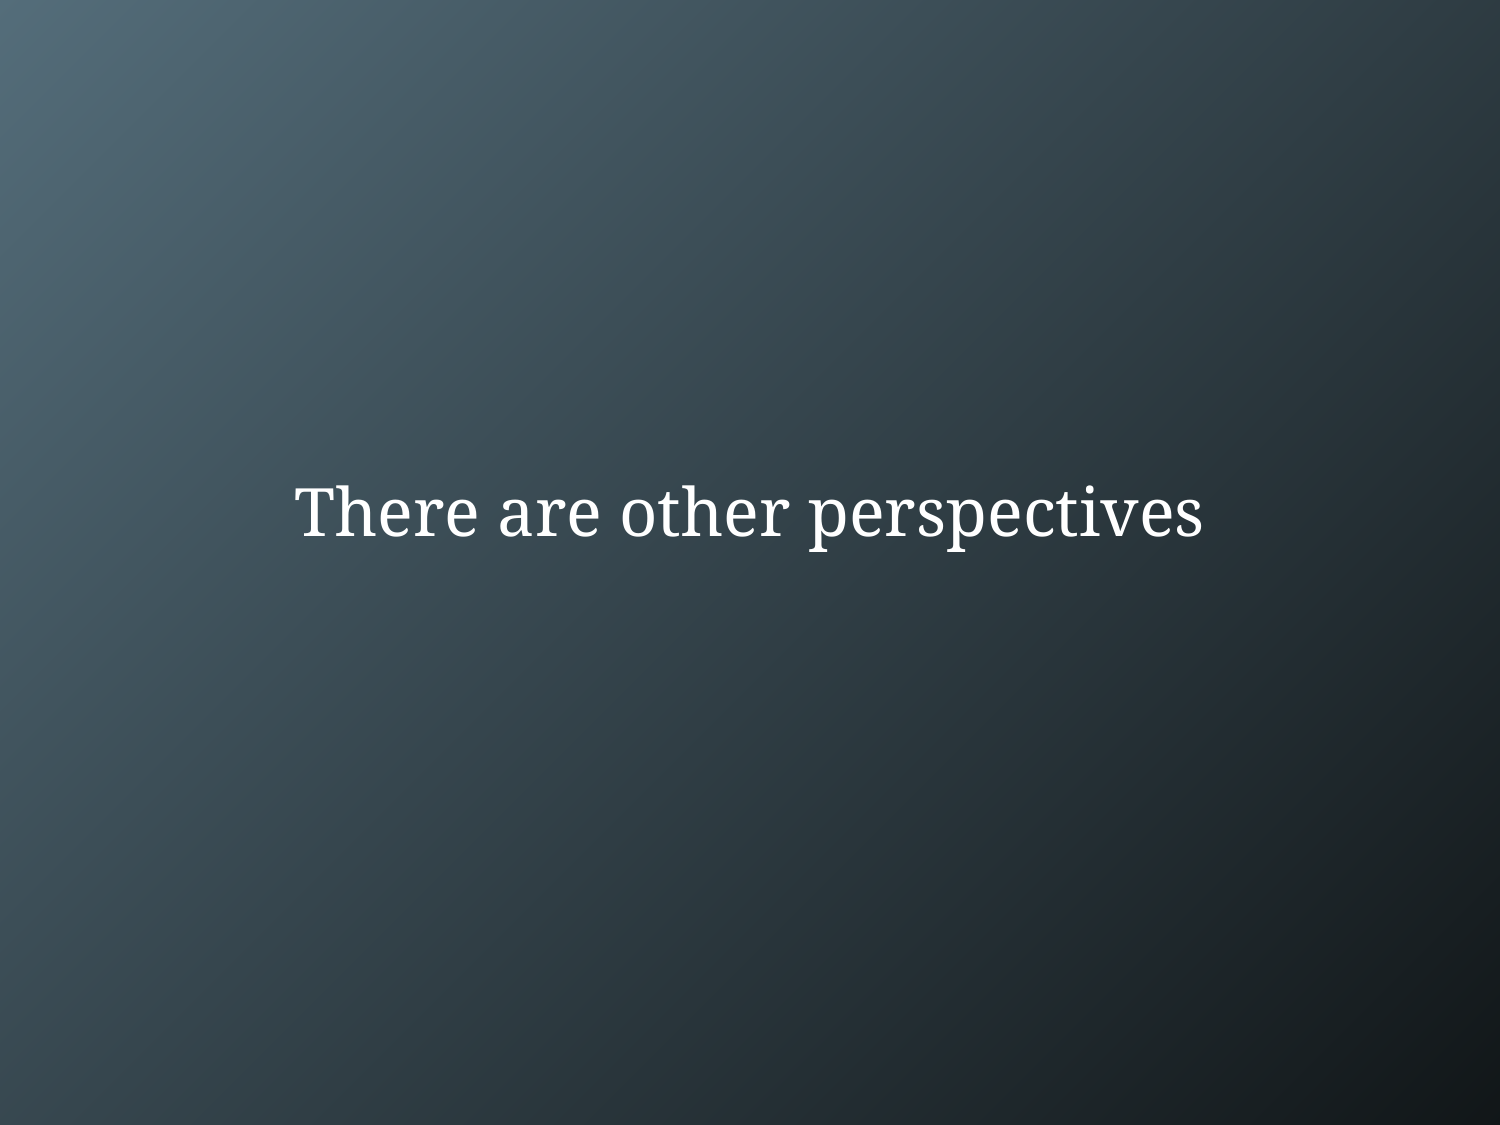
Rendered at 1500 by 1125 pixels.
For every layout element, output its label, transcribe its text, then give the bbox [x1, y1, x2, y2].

title There are other perspectives [112, 326, 1388, 693]
